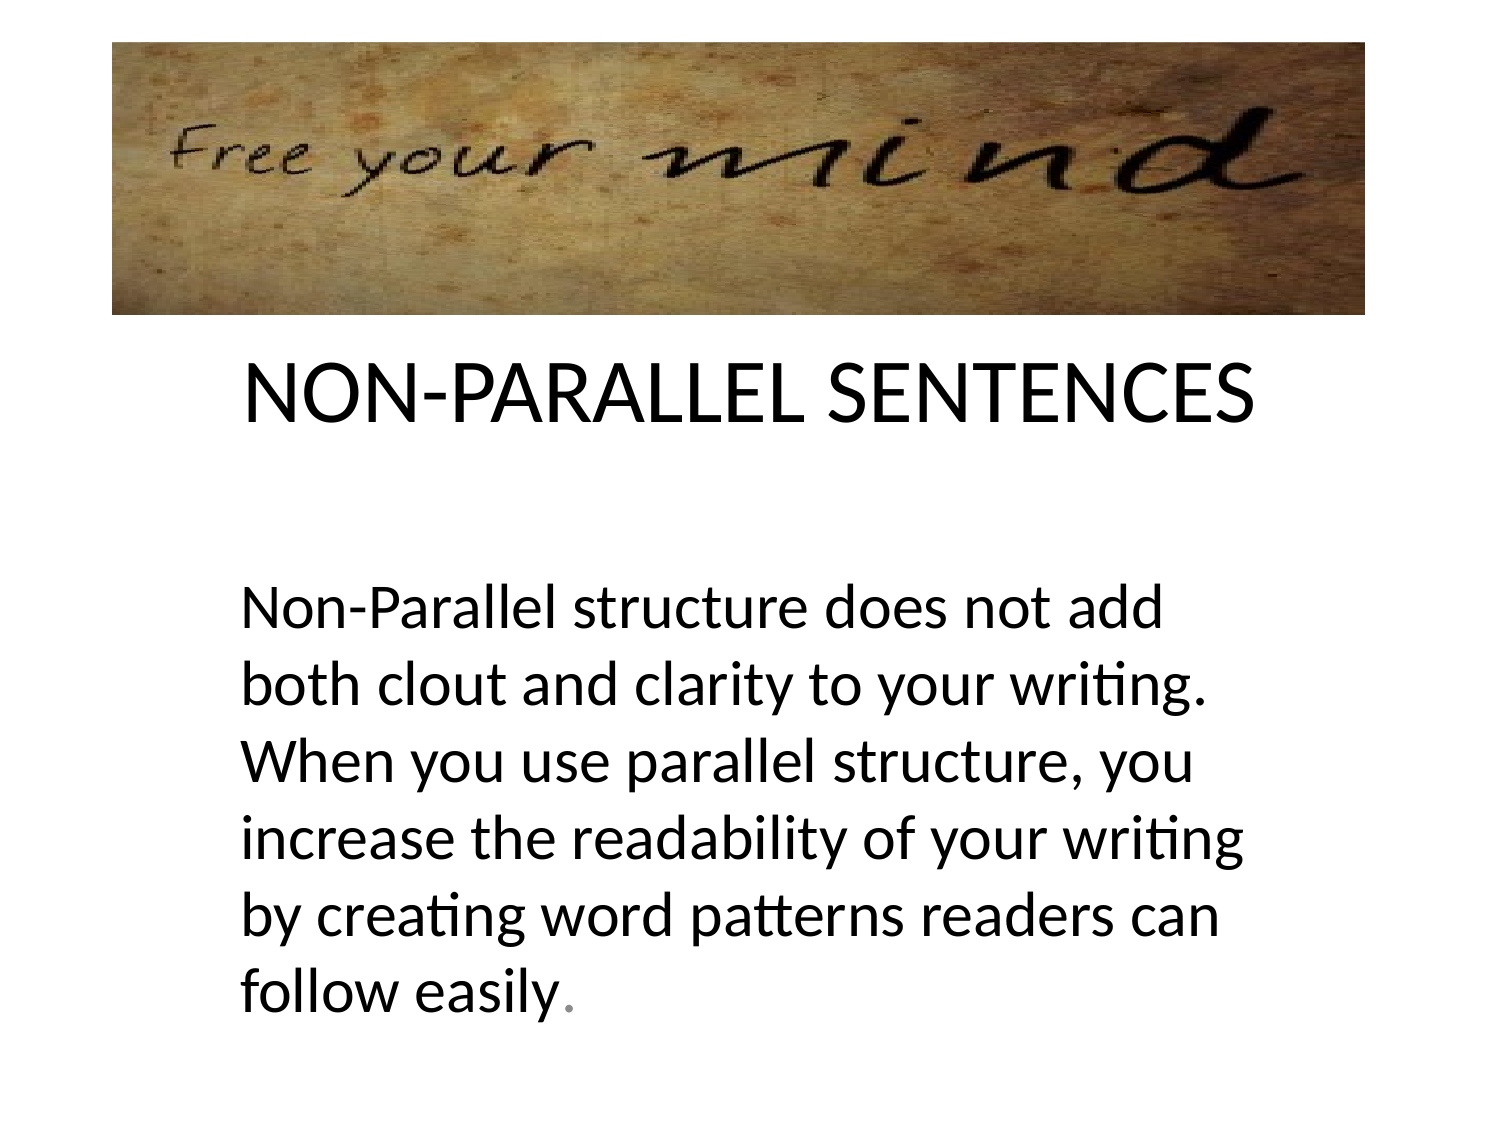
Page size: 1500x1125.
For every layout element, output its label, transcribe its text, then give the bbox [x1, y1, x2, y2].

subtitle Non-Parallel structure does not add both clout and clarity to your writing. When you use parallel structure, you increase the readability of your writing by creating word patterns readers can follow easily. [225, 468, 1275, 1035]
title NON-PARALLEL SENTENCES [112, 0, 1388, 882]
picture [111, 42, 1365, 315]
